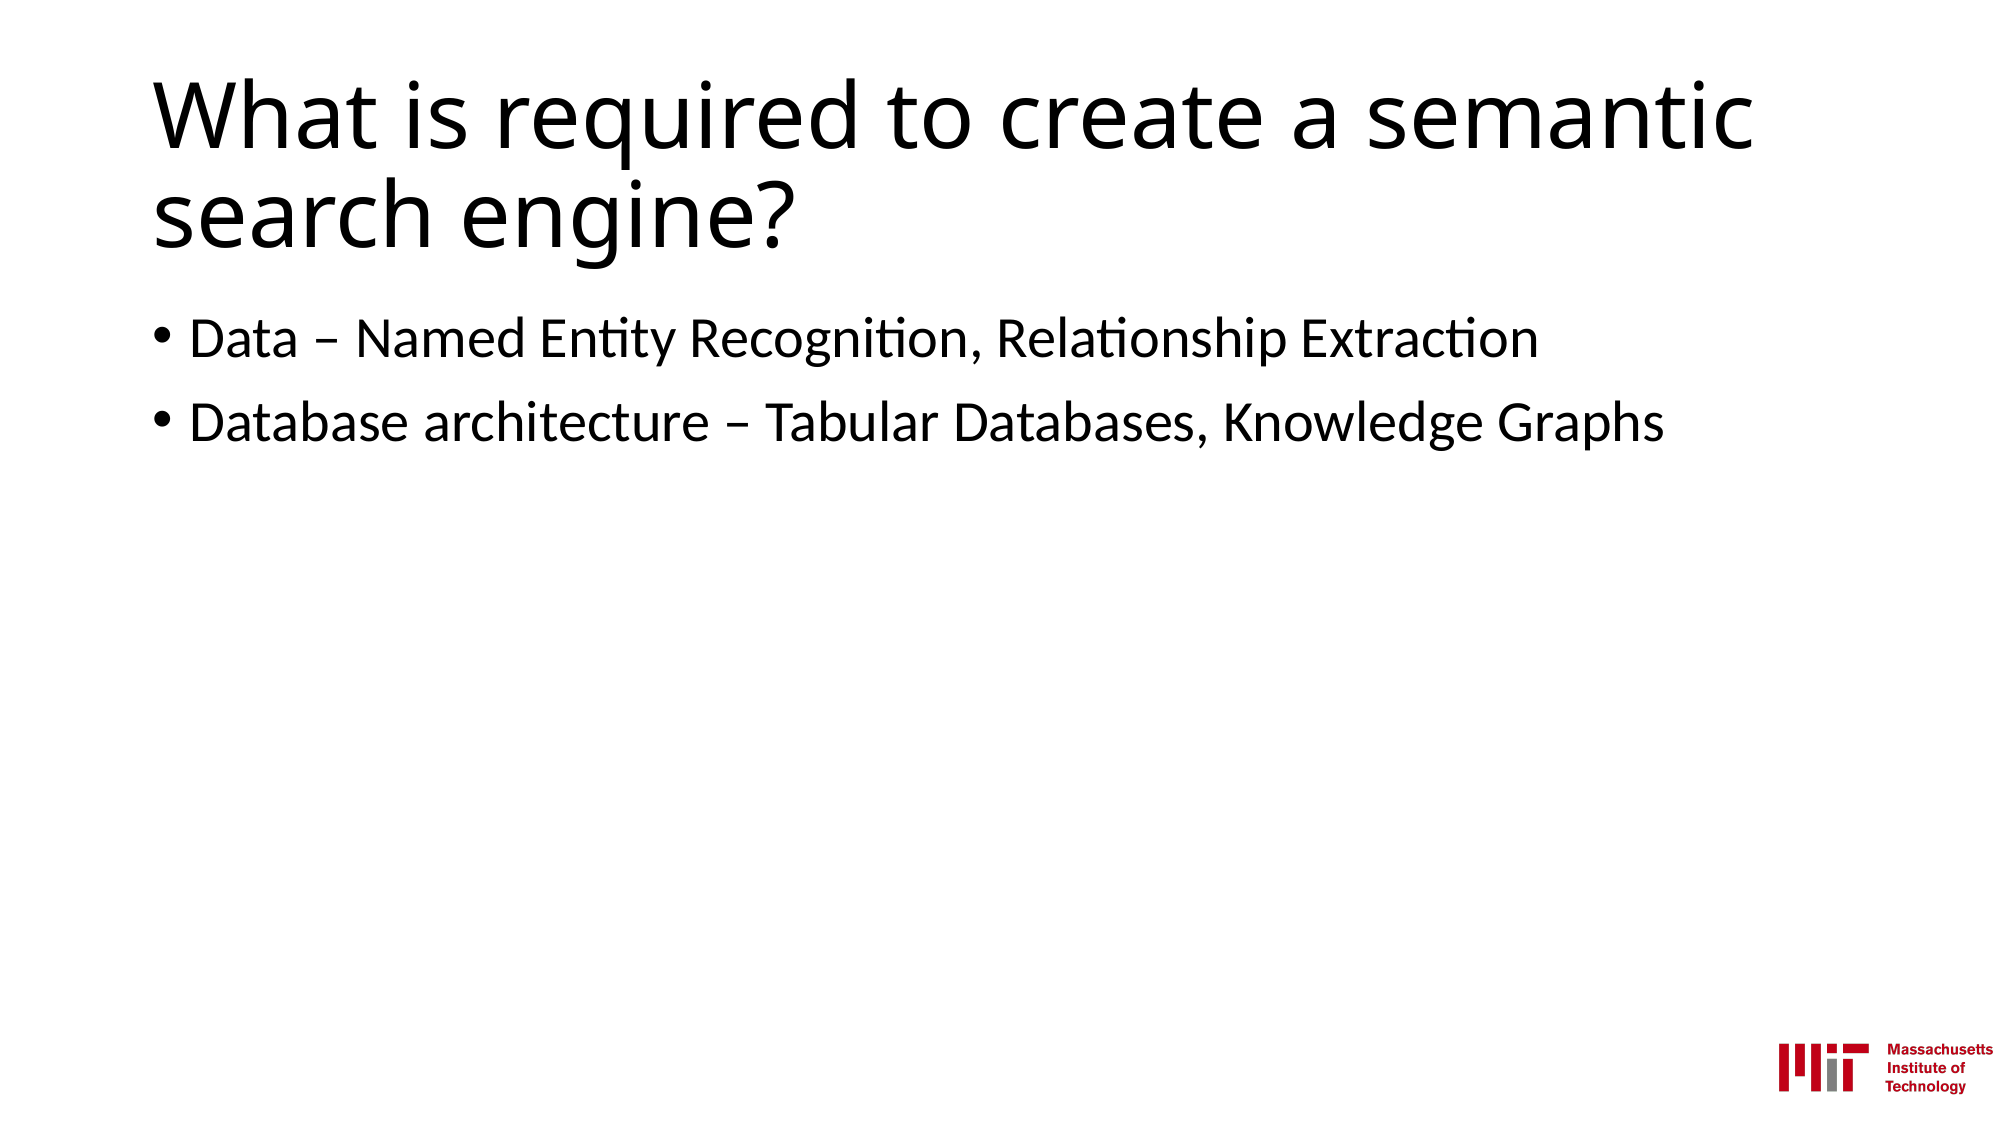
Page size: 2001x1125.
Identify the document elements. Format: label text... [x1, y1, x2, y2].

list Data – Named Entity Recognition, Relationship Extraction Database architecture – Tabular Databases, Knowledge Graphs [137, 299, 1863, 563]
title What is required to create a semantic search engine? [137, 59, 1863, 278]
picture [1778, 1008, 1994, 1125]
